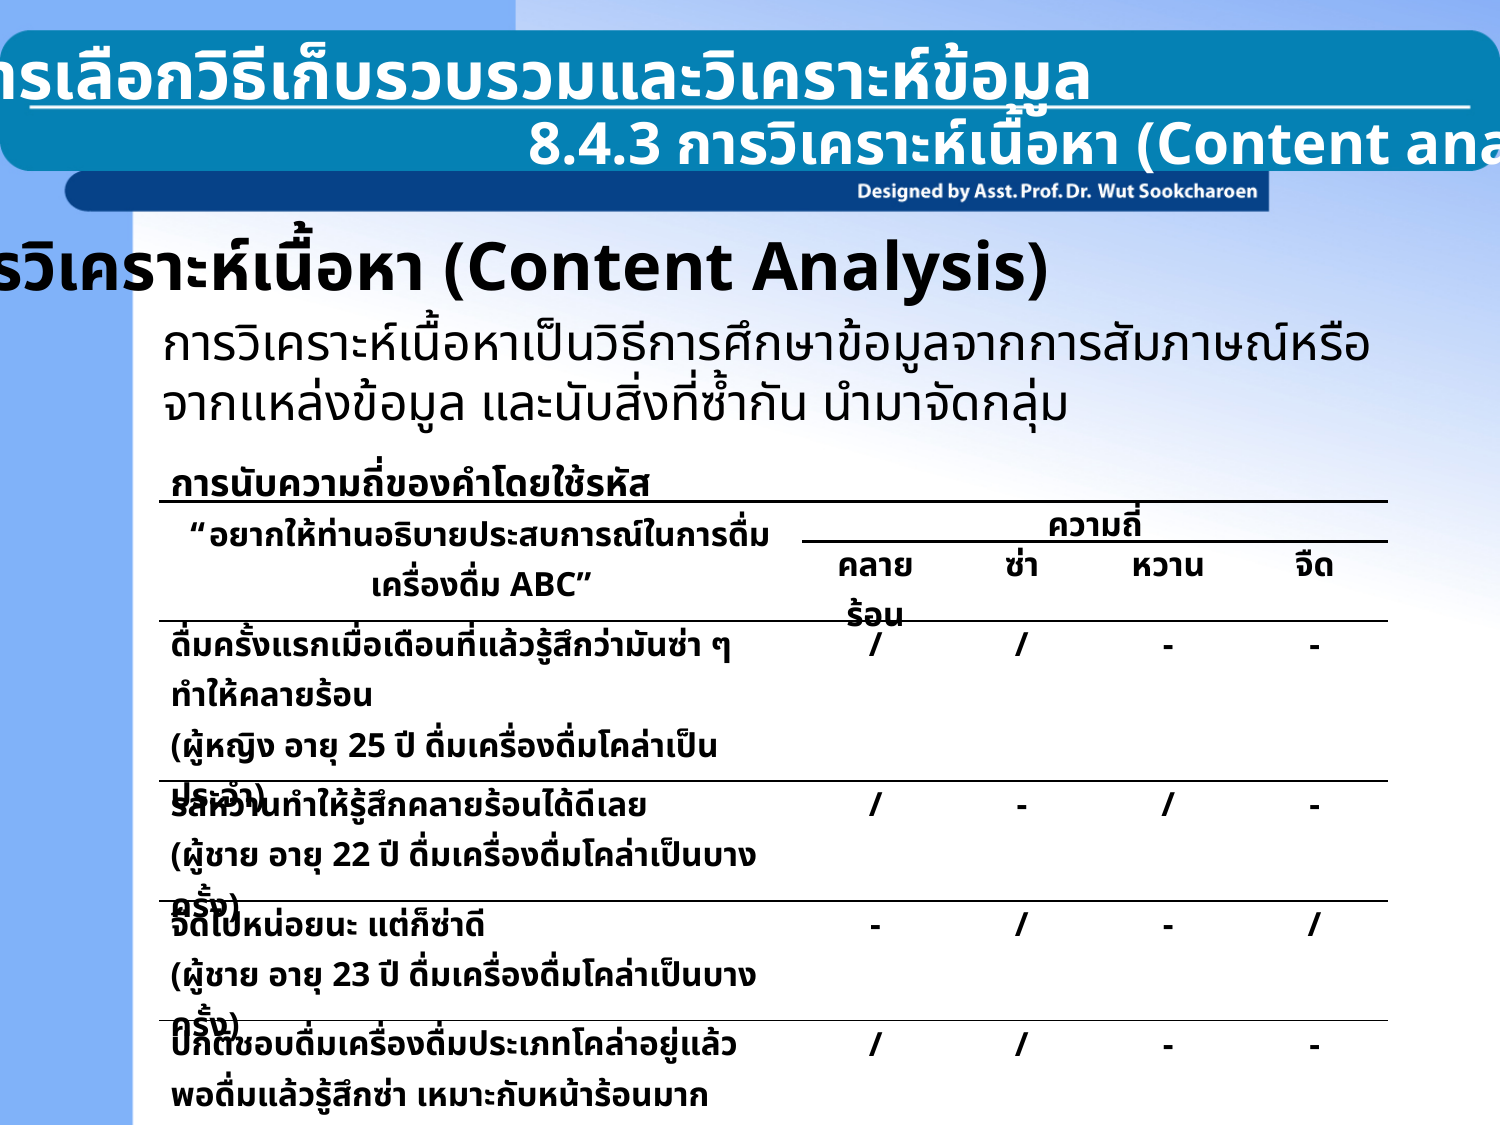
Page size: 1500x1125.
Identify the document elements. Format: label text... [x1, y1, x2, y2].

table_cell - [1242, 622, 1388, 780]
table_cell รสหวานทำให้รู้สึกคลายร้อนได้ดีเลย (ผู้ชาย อายุ 22 ปี ดื่มเครื่องดื่มโคล่าเป็นบางครั้ง) [159, 782, 802, 900]
table_cell / [802, 782, 949, 900]
table_header การนับความถี่ของคำโดยใช้รหัส [159, 456, 1388, 500]
table_cell คลายร้อน [802, 543, 949, 620]
table_cell / [949, 902, 1095, 1020]
picture [0, 0, 1500, 53]
table_cell หวาน [1095, 543, 1242, 620]
table_cell - [949, 782, 1095, 900]
table_cell - [1242, 1021, 1388, 1125]
table_cell / [1095, 782, 1242, 900]
table_cell - [1242, 782, 1388, 900]
table_cell / [802, 1021, 949, 1125]
table_cell - [1095, 902, 1242, 1020]
table_cell ดื่มครั้งแรกเมื่อเดือนที่แล้วรู้สึกว่ามันซ่า ๆ ทำให้คลายร้อน (ผู้หญิง อายุ 25 ปี ดื่มเครื่องดื่มโคล่าเป็นประจำ) [159, 622, 802, 780]
table_cell ปกติชอบดื่มเครื่องดื่มประเภทโคล่าอยู่แล้ว พอดื่มแล้วรู้สึกซ่า เหมาะกับหน้าร้อนมาก เพราะช่วยคลายร้อนได้เยอะ (ผู้ชาย อายุ 20 ปี ดื่มเครื่องดื่มโคล่าเป็นประจำ) [159, 1021, 802, 1125]
table_cell / [949, 1021, 1095, 1125]
table_cell / [1242, 902, 1388, 1020]
text_box 8.4 การเลือกวิธีเก็บรวบรวมและวิเคราะห์ข้อมูล [0, 25, 1110, 121]
table_cell จืด [1242, 543, 1388, 620]
table_cell ความถี่ [802, 503, 1388, 540]
text_box การวิเคราะห์เนื้อหา (Content Analysis) [0, 216, 1113, 312]
text_box การวิเคราะห์เนื้อหาเป็นวิธีการศึกษาข้อมูลจากการสัมภาษณ์หรือจากแหล่งข้อมูล และนับสิ่งที่ซ้ำกัน นำมาจัดกลุ่ม [147, 302, 1394, 438]
table_cell ซ่า [949, 543, 1095, 620]
table_cell / [949, 622, 1095, 780]
table_cell - [802, 902, 949, 1020]
picture [0, 149, 1500, 1125]
table_cell - [1095, 1021, 1242, 1125]
table_cell “อยากให้ท่านอธิบายประสบการณ์ในการดื่มเครื่องดื่ม ABC” [159, 503, 802, 620]
table_cell จืดไปหน่อยนะ แต่ก็ซ่าดี (ผู้ชาย อายุ 23 ปี ดื่มเครื่องดื่มโคล่าเป็นบางครั้ง) [159, 902, 802, 1020]
table_cell - [1095, 622, 1242, 780]
text_box 8.4.3 การวิเคราะห์เนื้อหา (Content analysis) [513, 98, 1500, 184]
table_cell / [802, 622, 949, 780]
